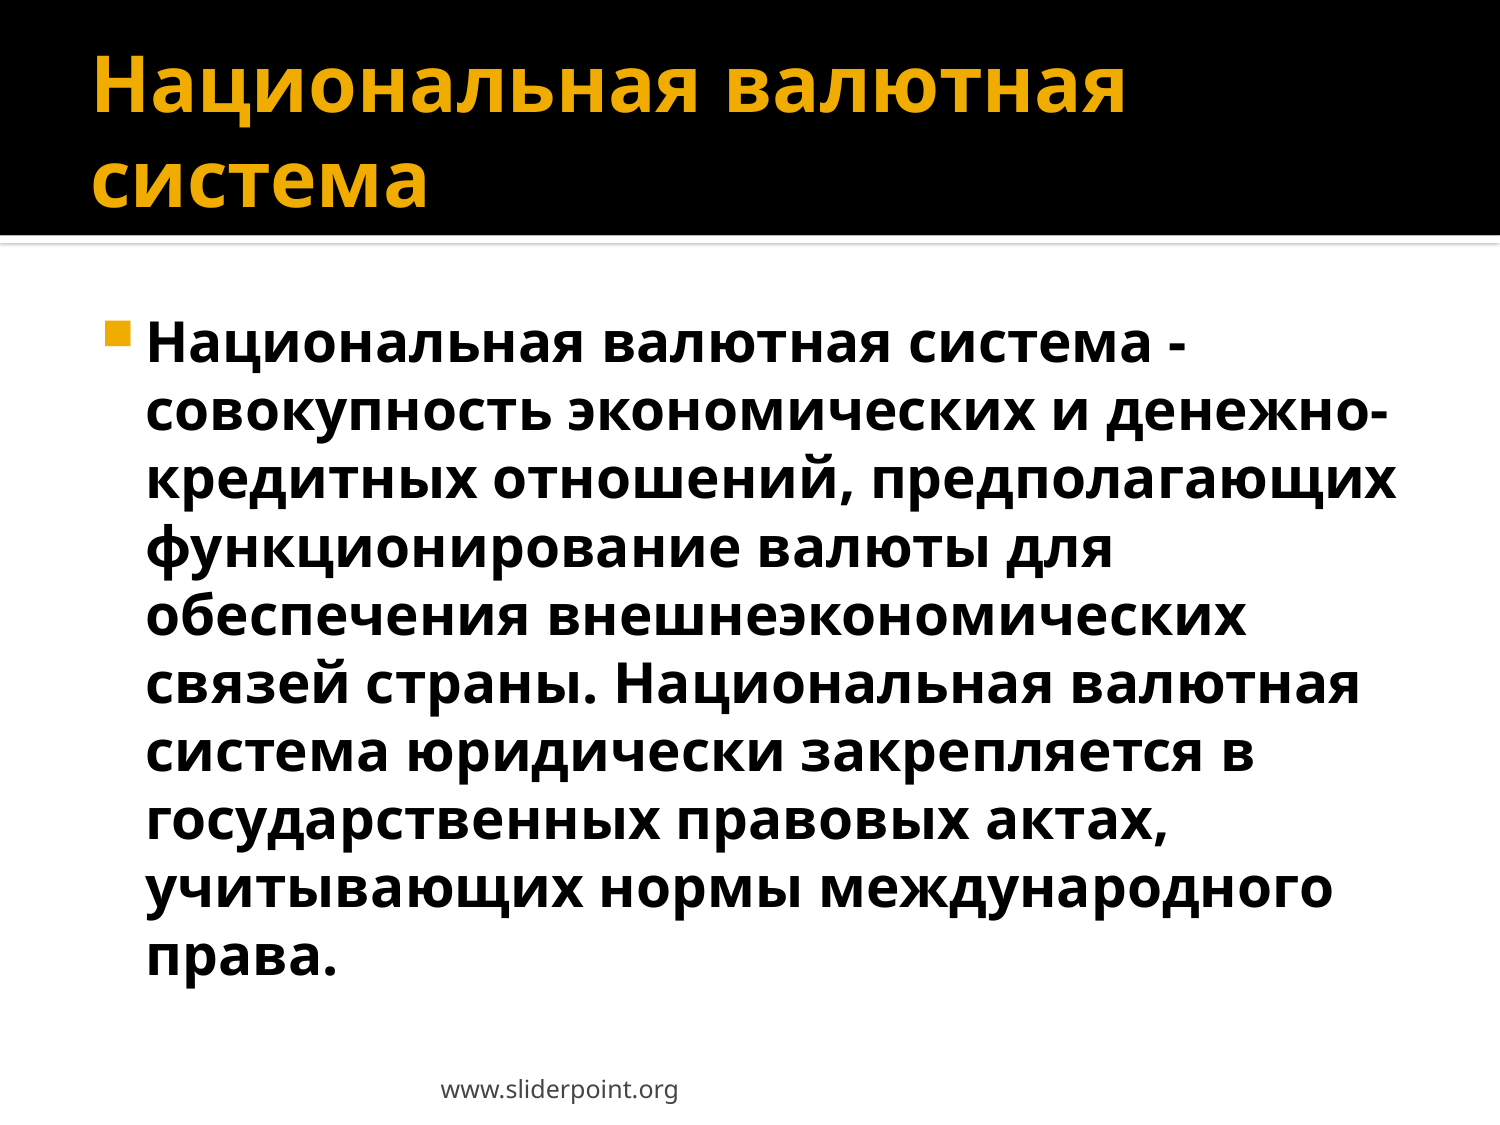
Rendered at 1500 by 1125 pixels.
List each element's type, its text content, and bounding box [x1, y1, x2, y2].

list Национальная валютная система - совокупность экономических и денежно-кредитных отношений, предполагающих функционирование валюты для обеспечения внешнеэкономических связей страны. Национальная валютная система юридически закрепляется в государственных правовых актах, учитывающих нормы международного права. [75, 291, 1425, 1050]
footer www.sliderpoint.org [433, 1062, 1337, 1108]
title Национальная валютная система [75, 25, 1425, 231]
